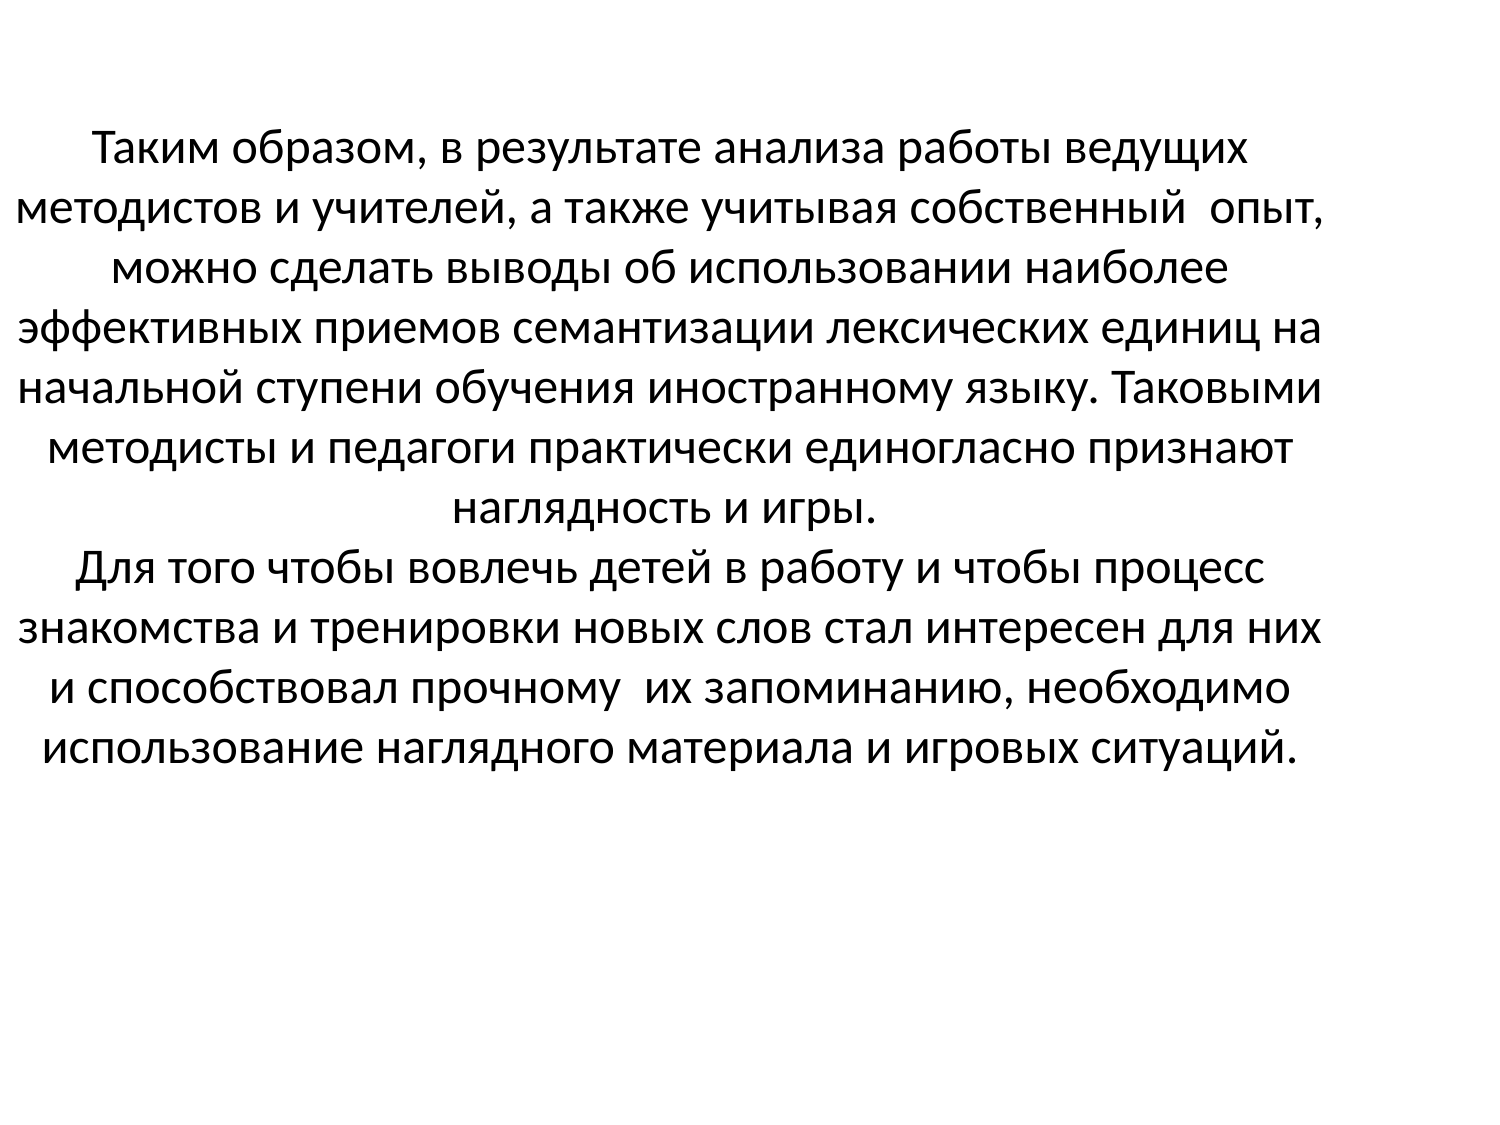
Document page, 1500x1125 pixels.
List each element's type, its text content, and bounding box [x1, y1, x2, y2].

title Таким образом, в результате анализа работы ведущих методистов и учителей, а также учитывая собственный опыт, можно сделать выводы об использовании наиболее эффективных приемов семантизации лексических единиц на начальной ступени обучения иностранному языку. Таковыми методисты и педагоги практически единогласно признают наглядность и игры. Для того чтобы вовлечь детей в работу и чтобы процесс знакомства и тренировки новых слов стал интересен для них и способствовал прочному их запоминанию, необходимо использование наглядного материала и игровых ситуаций. [0, 54, 1341, 894]
